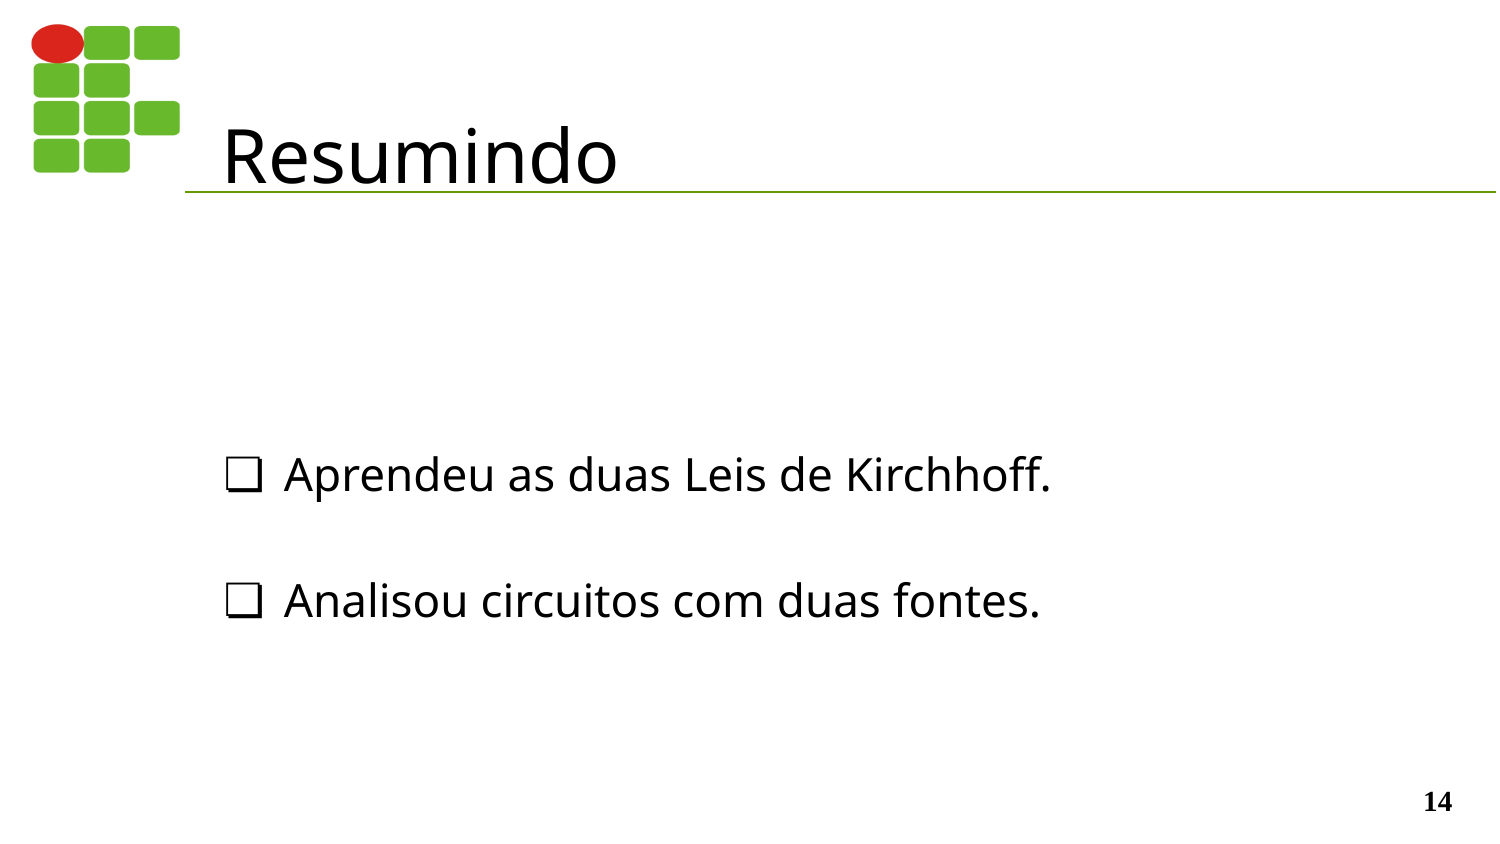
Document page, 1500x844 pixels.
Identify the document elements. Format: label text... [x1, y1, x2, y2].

picture [29, 23, 182, 174]
list Aprendeu as duas Leis de Kirchhoff. Analisou circuitos com duas fontes. [193, 248, 1469, 791]
title Resumindo [206, 26, 1468, 207]
text_box ‹#› [1155, 791, 1468, 825]
